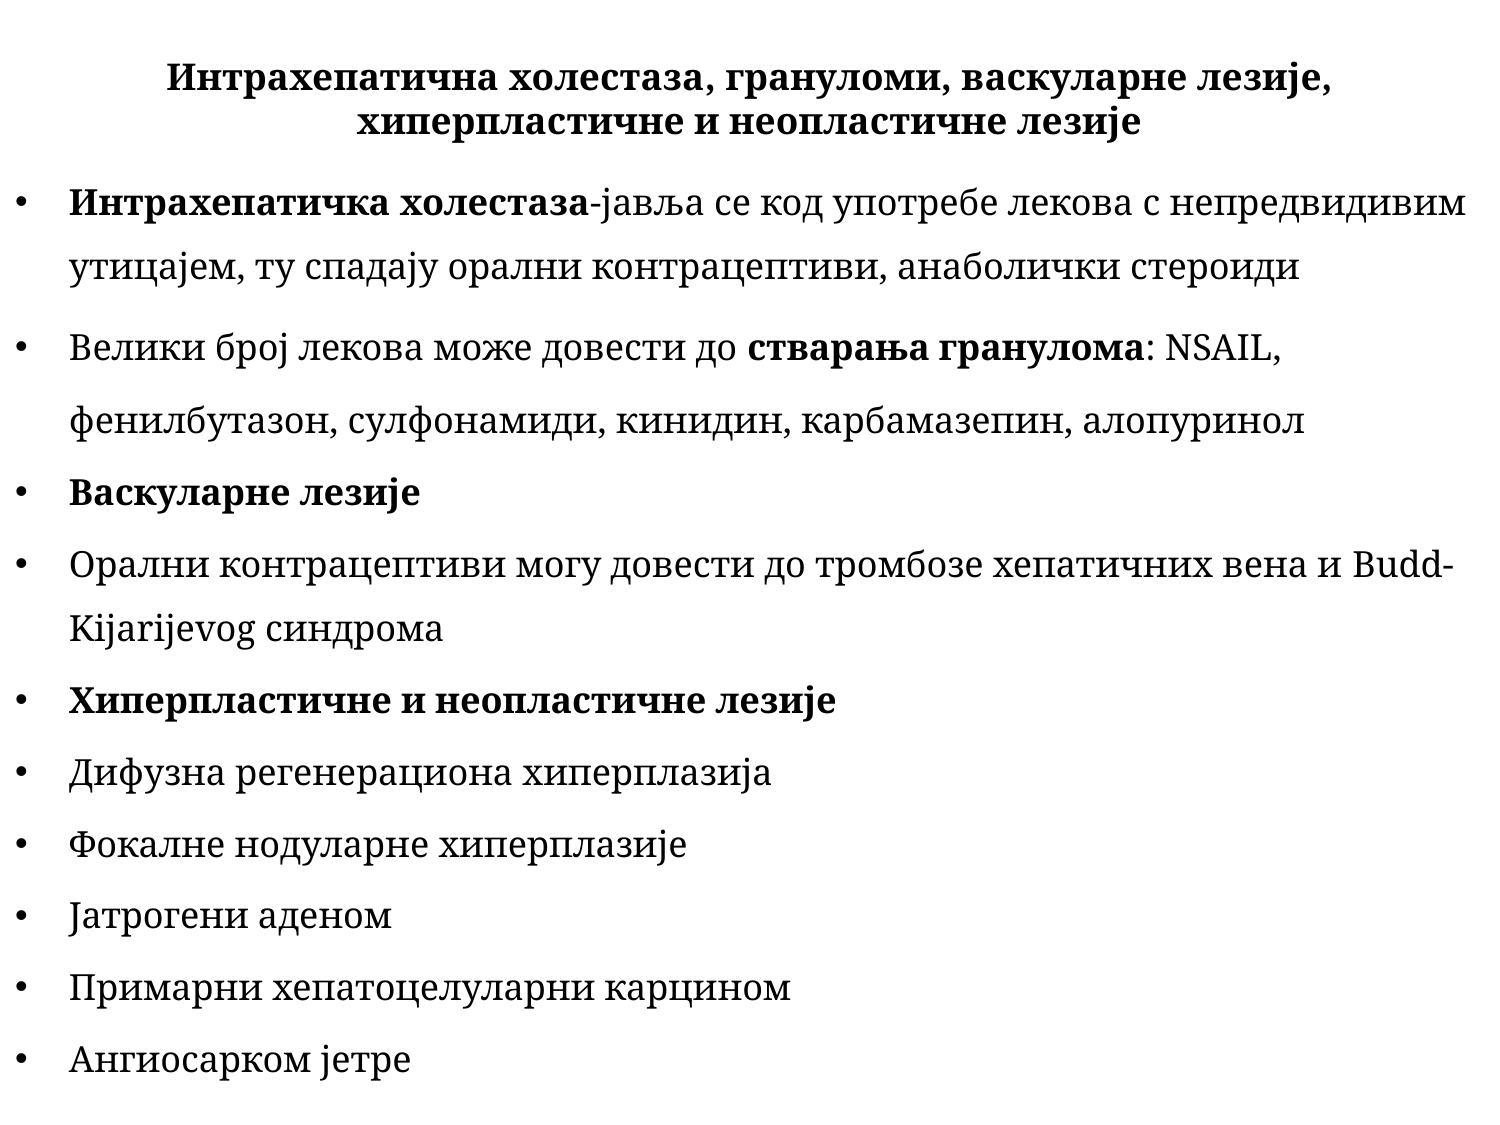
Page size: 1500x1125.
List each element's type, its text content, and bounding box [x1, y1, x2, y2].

title Интрахепатична холестаза, грануломи, васкуларне лезије, хиперпластичне и неопластичне лезије [75, 45, 1425, 149]
list Интрахепатичка холестаза-јавља се код употребе лекова с непредвидивим утицајем, ту спадају орални контрацептиви, анаболички стероиди Велики број лекова може довести до стварања гранулома: NSAIL, фенилбутазон, сулфонамиди, кинидин, карбамазепин, алопуринол Васкуларне лезије Орални контрацептиви могу довести до тромбозе хепатичних вена и Budd-Kijarijevog синдрома Хиперпластичне и неопластичне лезије Дифузна регенерациона хиперплазија Фокалне нодуларне хиперплазије Јатрогени аденом Примарни хепатоцелуларни карцином Ангиосарком јетре [0, 149, 1500, 1100]
